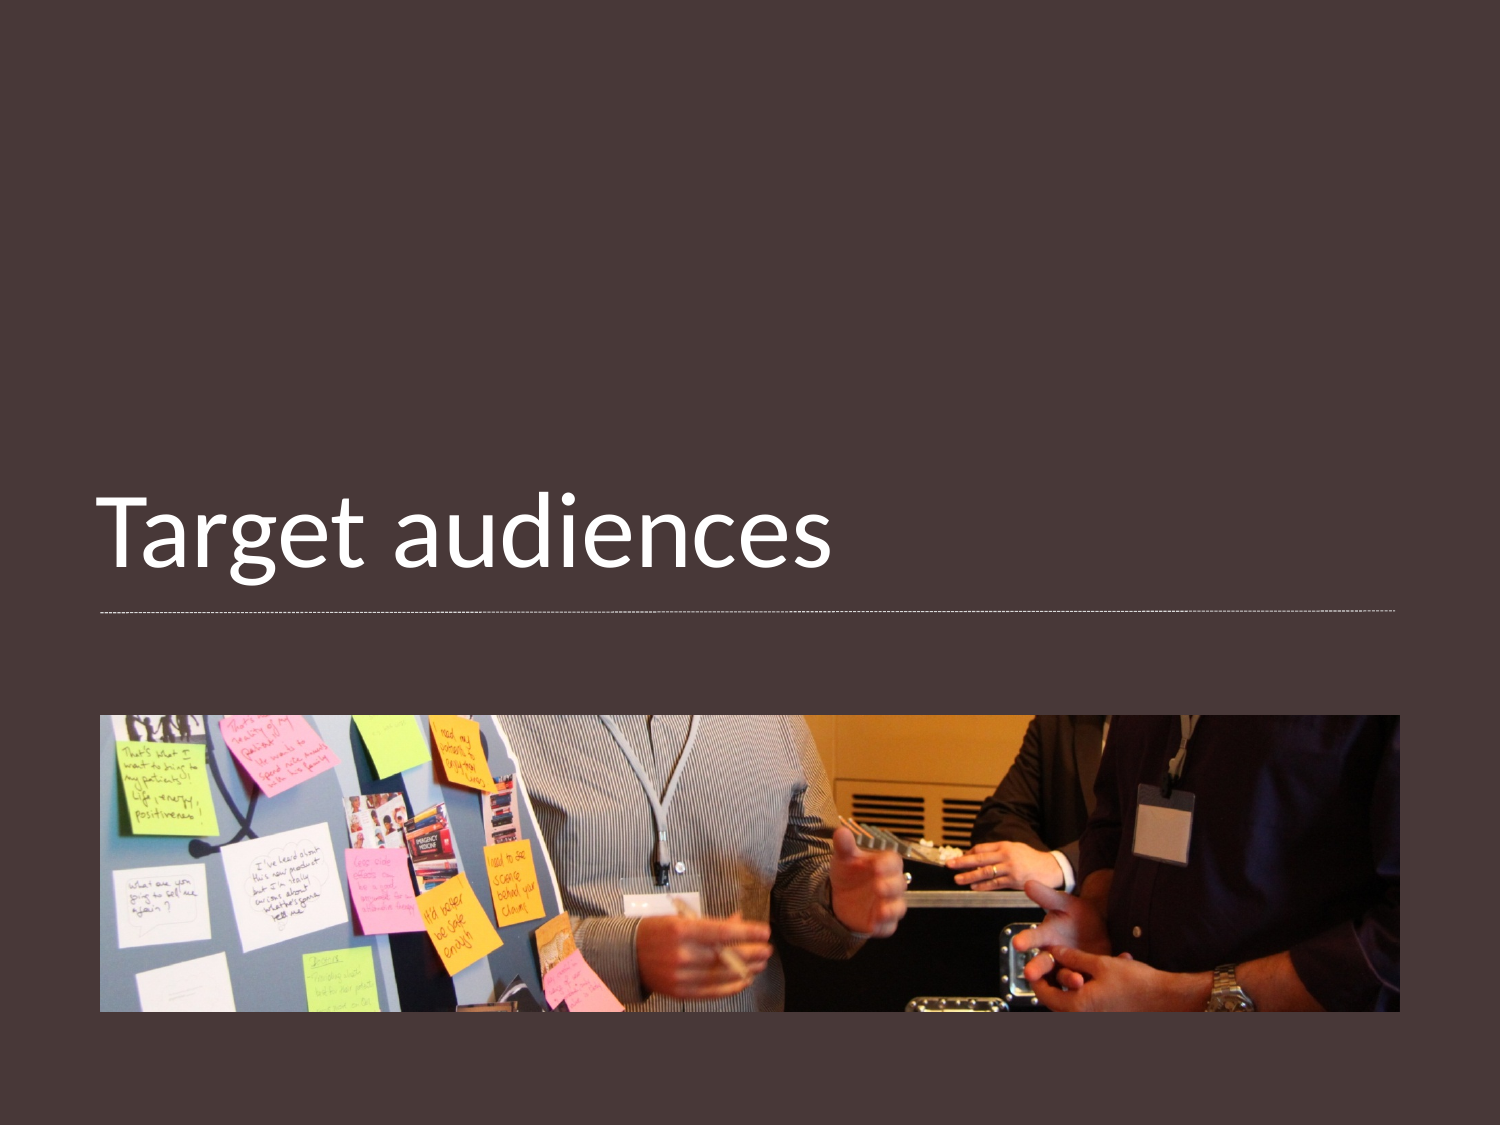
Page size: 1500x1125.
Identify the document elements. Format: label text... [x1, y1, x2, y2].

text_box [930, 610, 1400, 657]
picture [100, 715, 1400, 1012]
title Target audiences [80, 430, 1305, 597]
